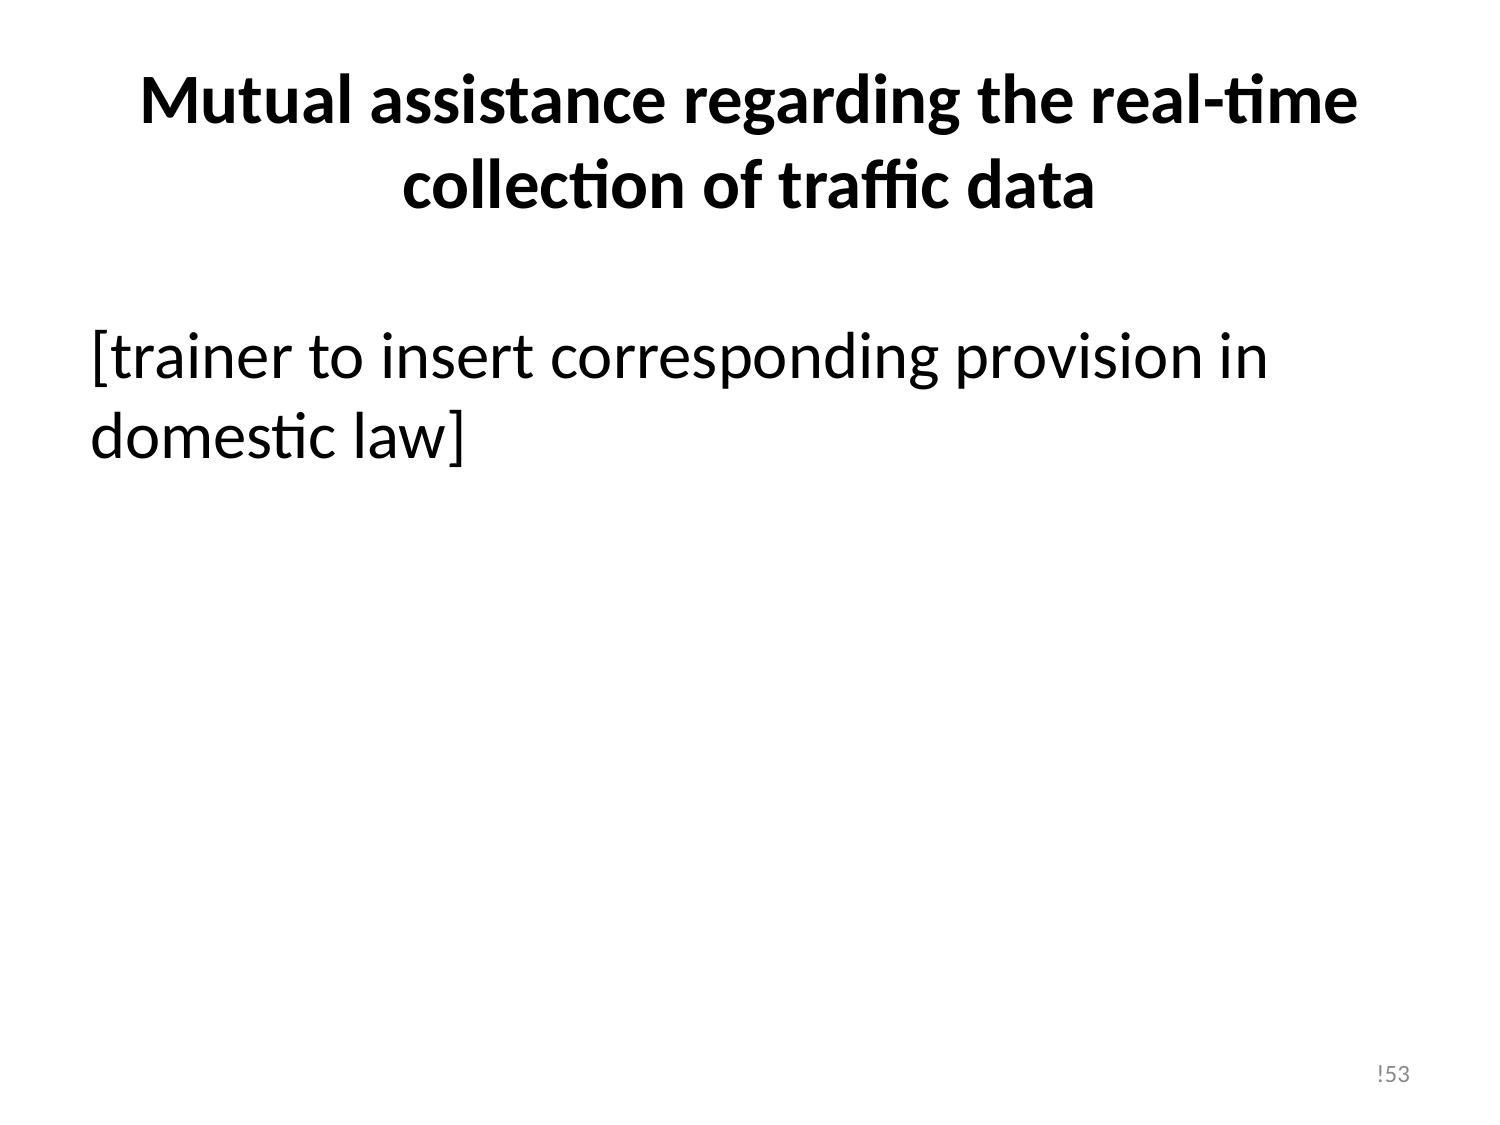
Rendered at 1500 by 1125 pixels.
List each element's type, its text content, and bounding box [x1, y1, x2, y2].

title Mutual assistance regarding the real-time collection of traffic data [75, 45, 1425, 233]
slide_number !53 [1074, 1042, 1425, 1103]
list [trainer to insert corresponding provision in domestic law] [75, 304, 1425, 1005]
